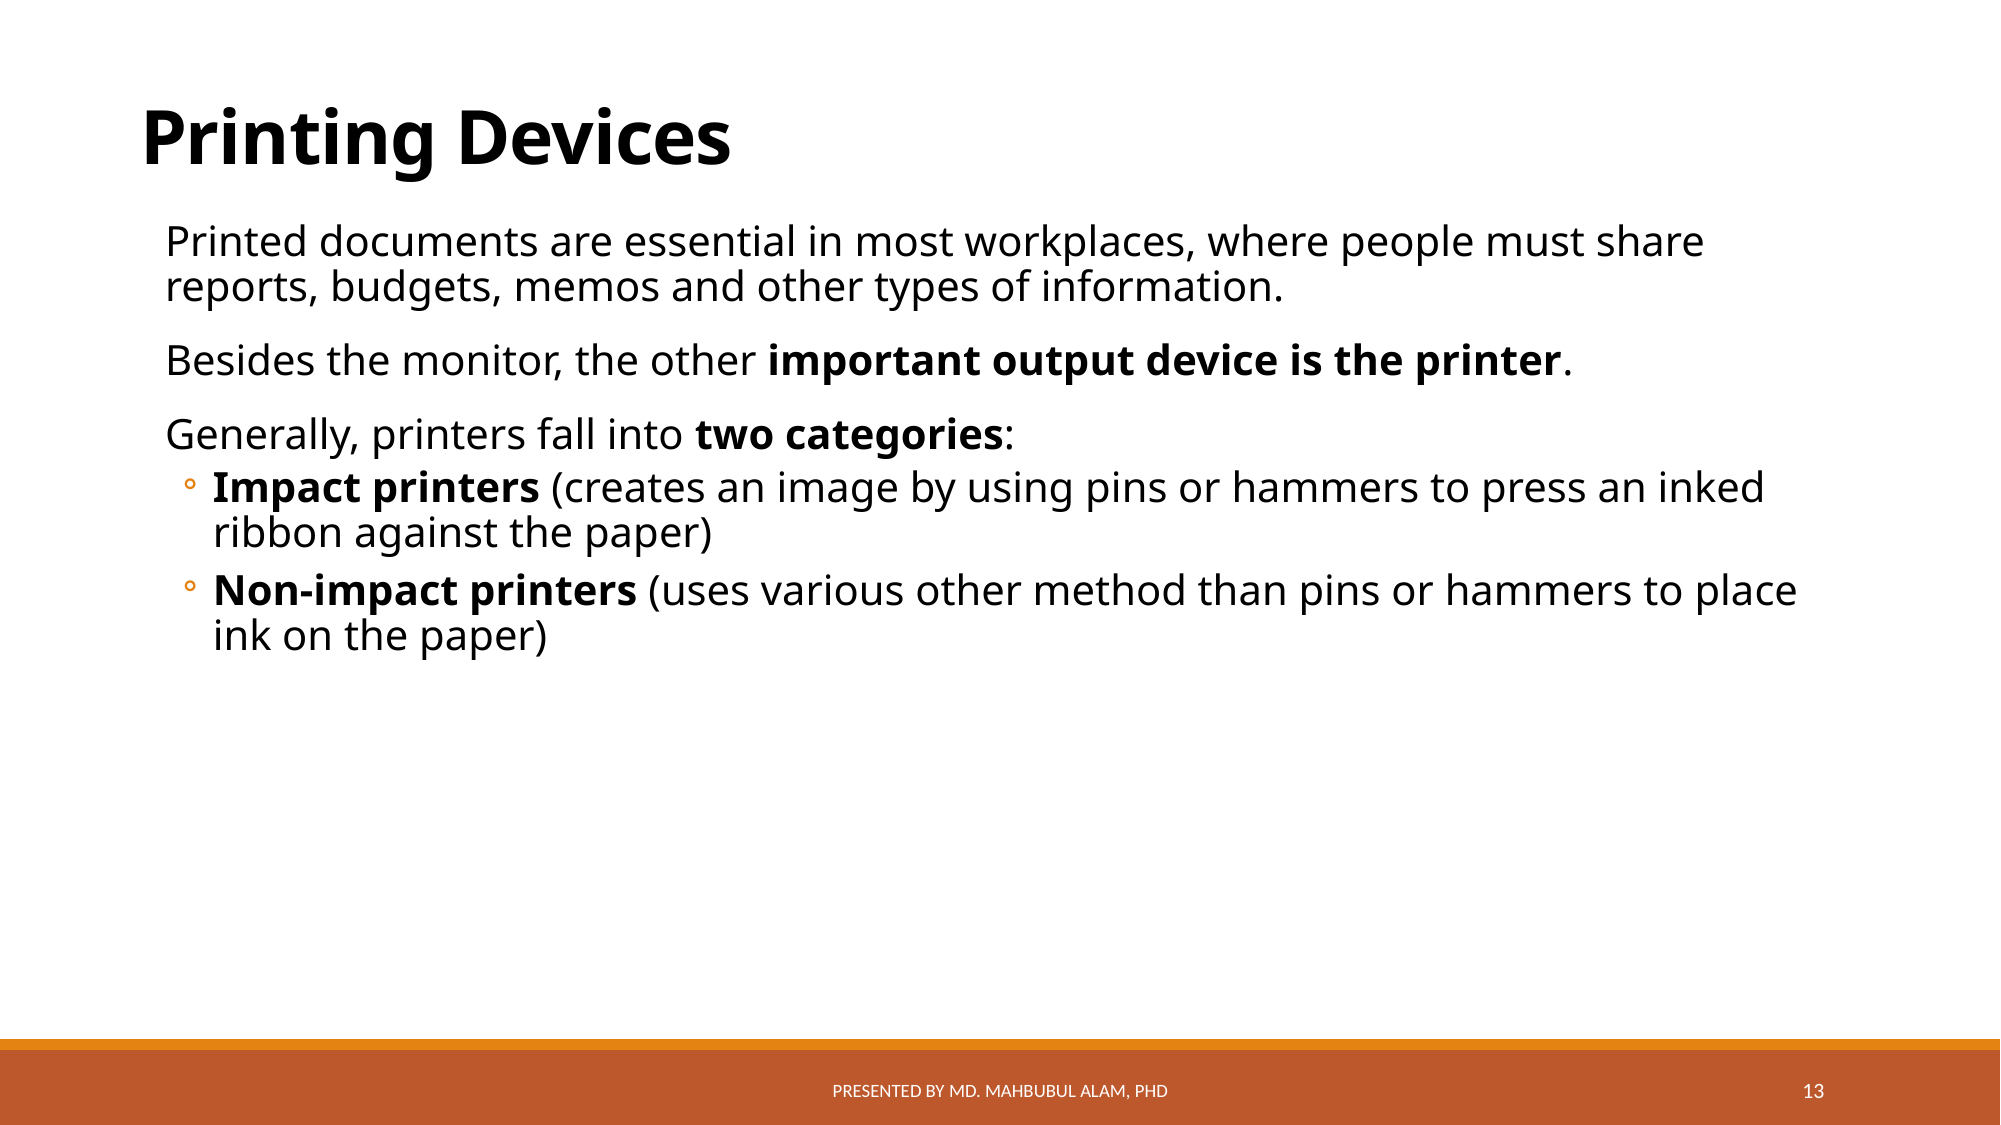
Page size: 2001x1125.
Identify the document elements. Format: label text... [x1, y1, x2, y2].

footer Presented by Md. Mahbubul Alam, PhD [604, 1059, 1396, 1120]
title Printing Devices [125, 75, 1800, 188]
list Printed documents are essential in most workplaces, where people must share reports, budgets, memos and other types of information. Besides the monitor, the other important output device is the printer. Generally, printers fall into two categories: Impact printers (creates an image by using pins or hammers to press an inked ribbon against the paper) Non-impact printers (uses various other method than pins or hammers to place ink on the paper) [150, 212, 1863, 1000]
slide_number 13 [1624, 1059, 1840, 1120]
